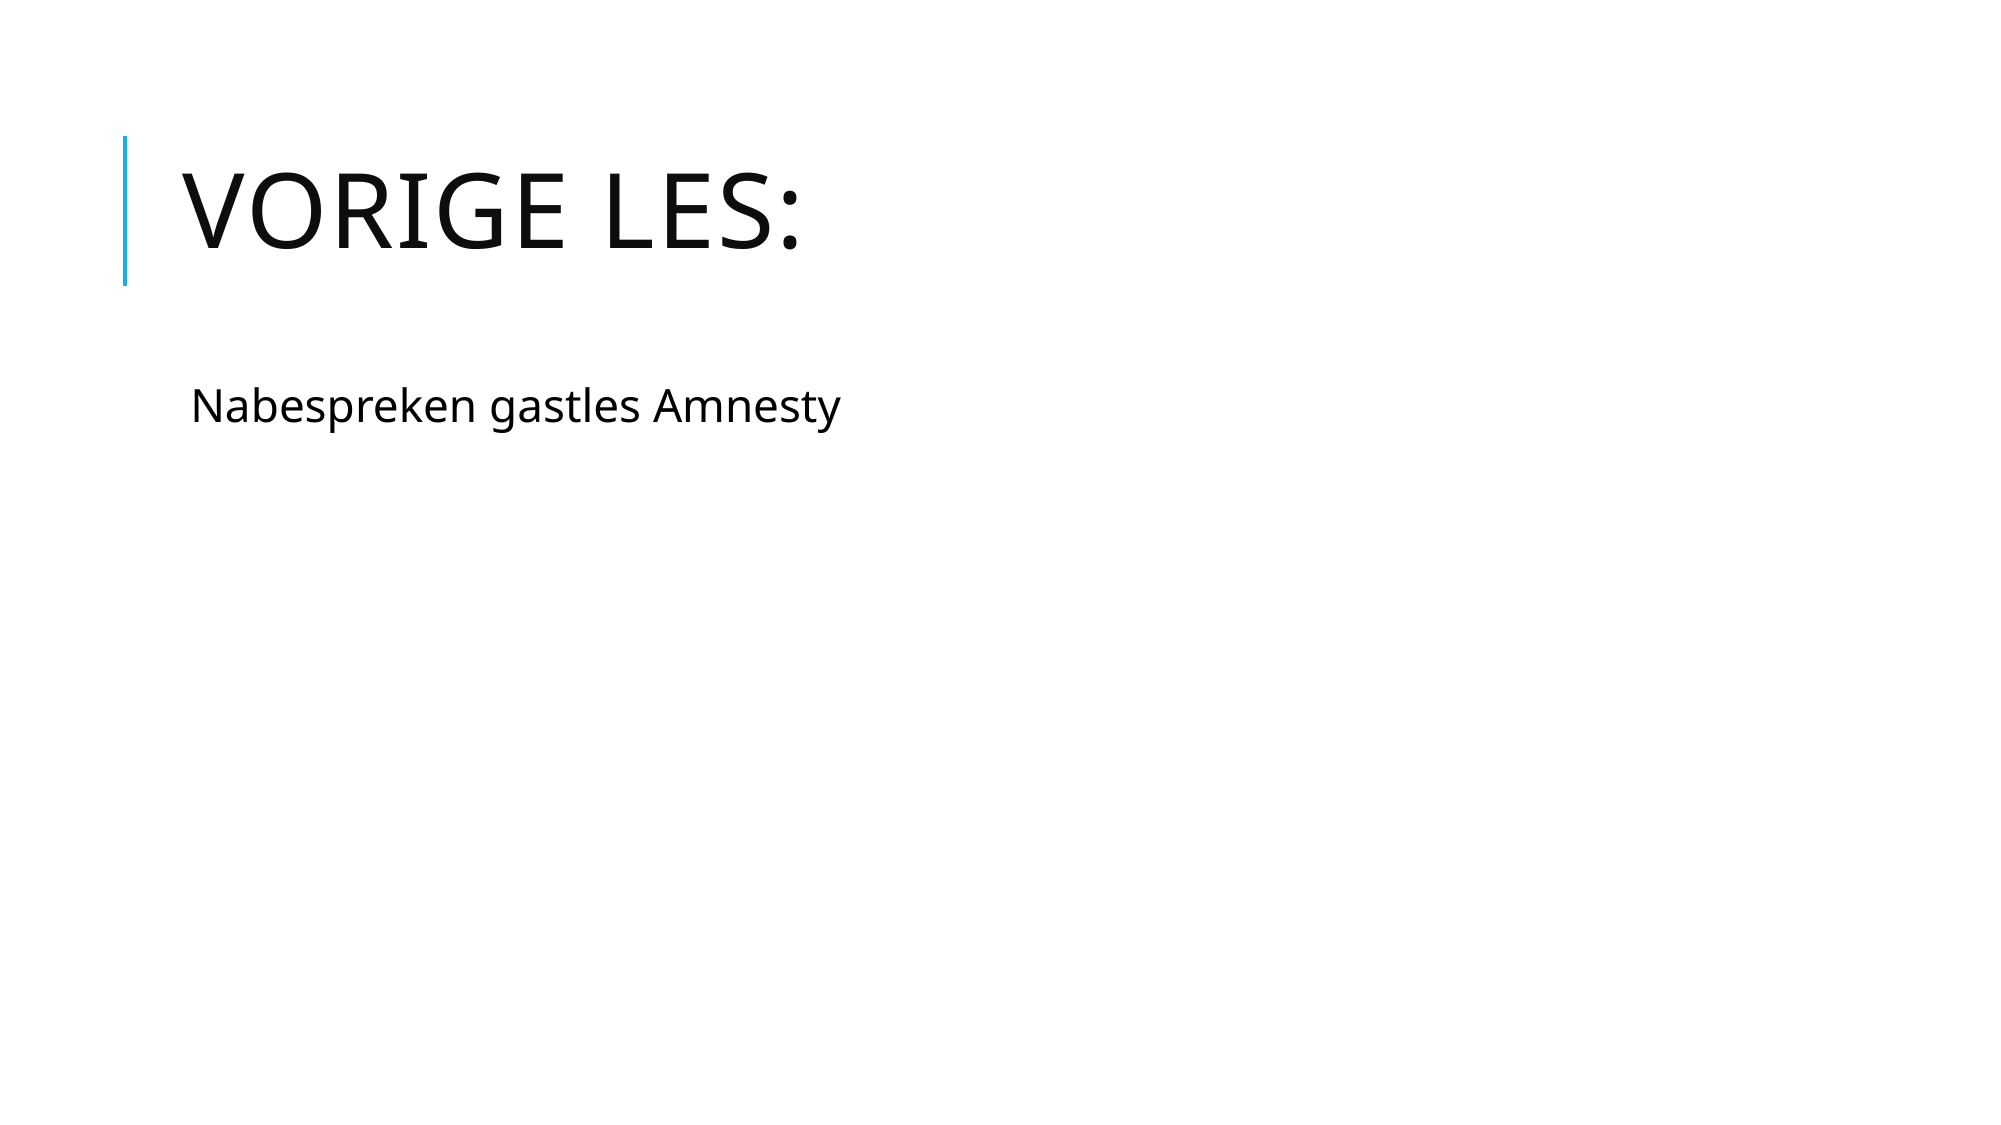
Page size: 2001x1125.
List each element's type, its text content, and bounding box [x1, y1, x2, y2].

list Nabespreken gastles Amnesty [168, 375, 1763, 1035]
title Vorige les: [168, 96, 1763, 342]
